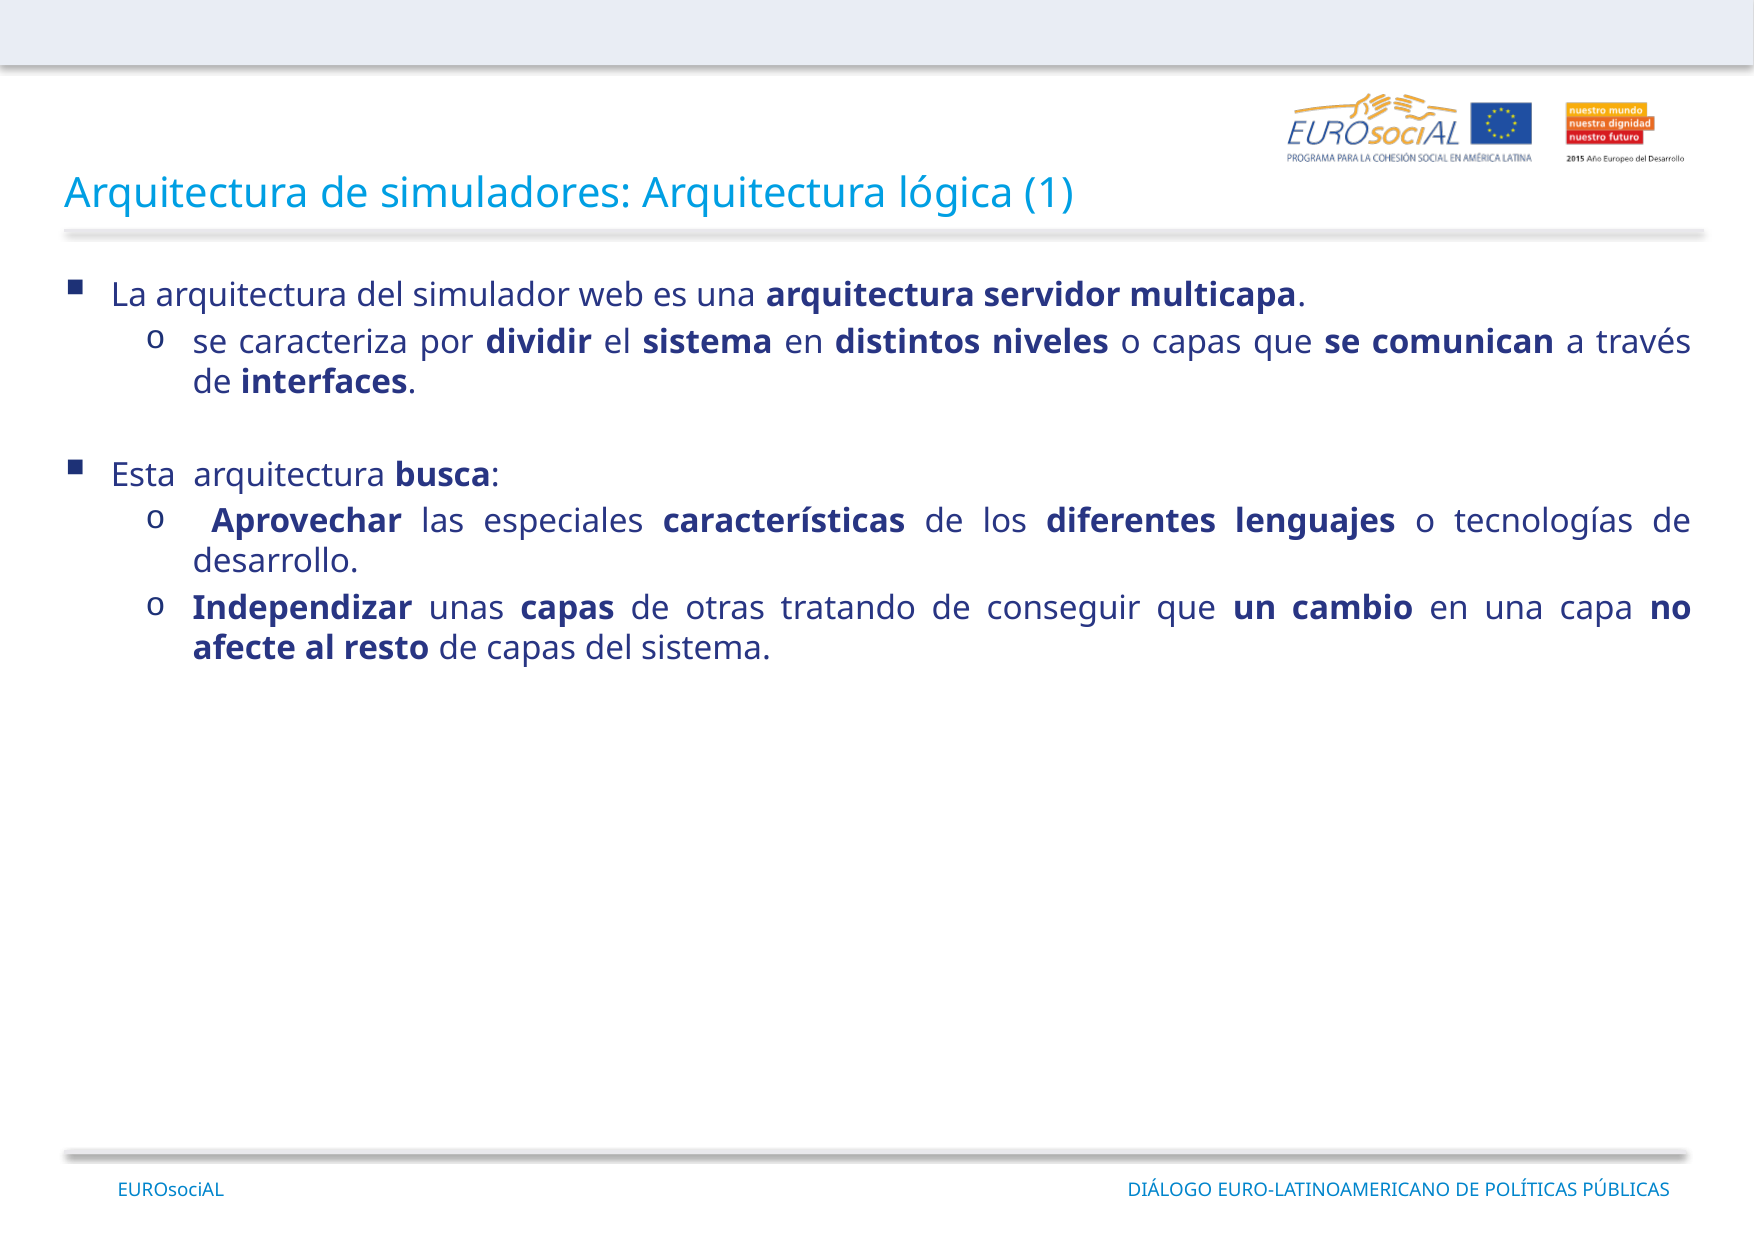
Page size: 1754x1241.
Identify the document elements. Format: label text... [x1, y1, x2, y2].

text_box Arquitectura de simuladores: Arquitectura lógica (1) [49, 158, 1628, 233]
text_box La arquitectura del simulador web es una arquitectura servidor multicapa. se caracteriza por dividir el sistema en distintos niveles o capas que se comunican a través de interfaces. Esta arquitectura busca: Aprovechar las especiales características de los diferentes lenguajes o tecnologías de desarrollo. Independizar unas capas de otras tratando de conseguir que un cambio en una capa no afecte al resto de capas del sistema. [64, 254, 1692, 1129]
picture [1278, 88, 1692, 173]
